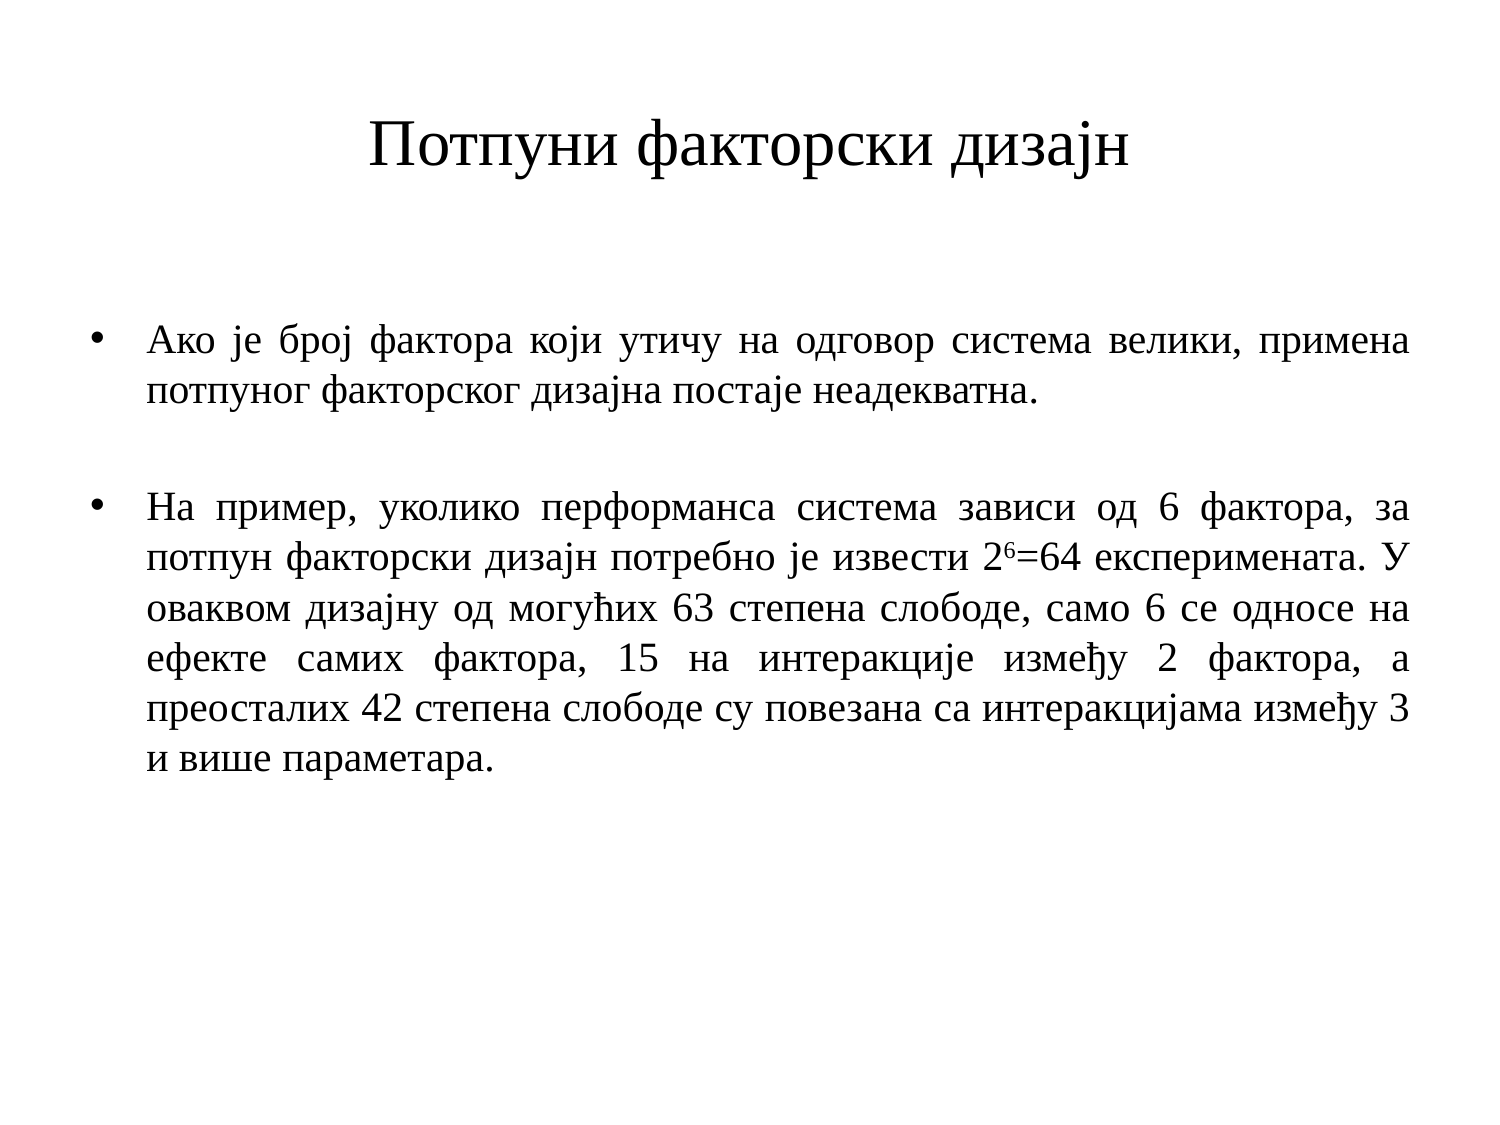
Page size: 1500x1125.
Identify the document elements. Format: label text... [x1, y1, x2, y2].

title Потпуни факторски дизајн [75, 45, 1425, 233]
list Ако је број фактора који утичу на одговор система велики, примена потпуног факторског дизајна постаје неадекватна. На пример, уколико перформанса система зависи од 6 фактора, за потпун факторски дизајн потребно је извести 26=64 експеримената. У оваквом дизајну од могућих 63 степена слободе, само 6 се односе на ефекте самих фактора, 15 на интеракције између 2 фактора, а преосталих 42 степена слободе су повезана са интеракцијама између 3 и више параметара. [75, 304, 1425, 1005]
